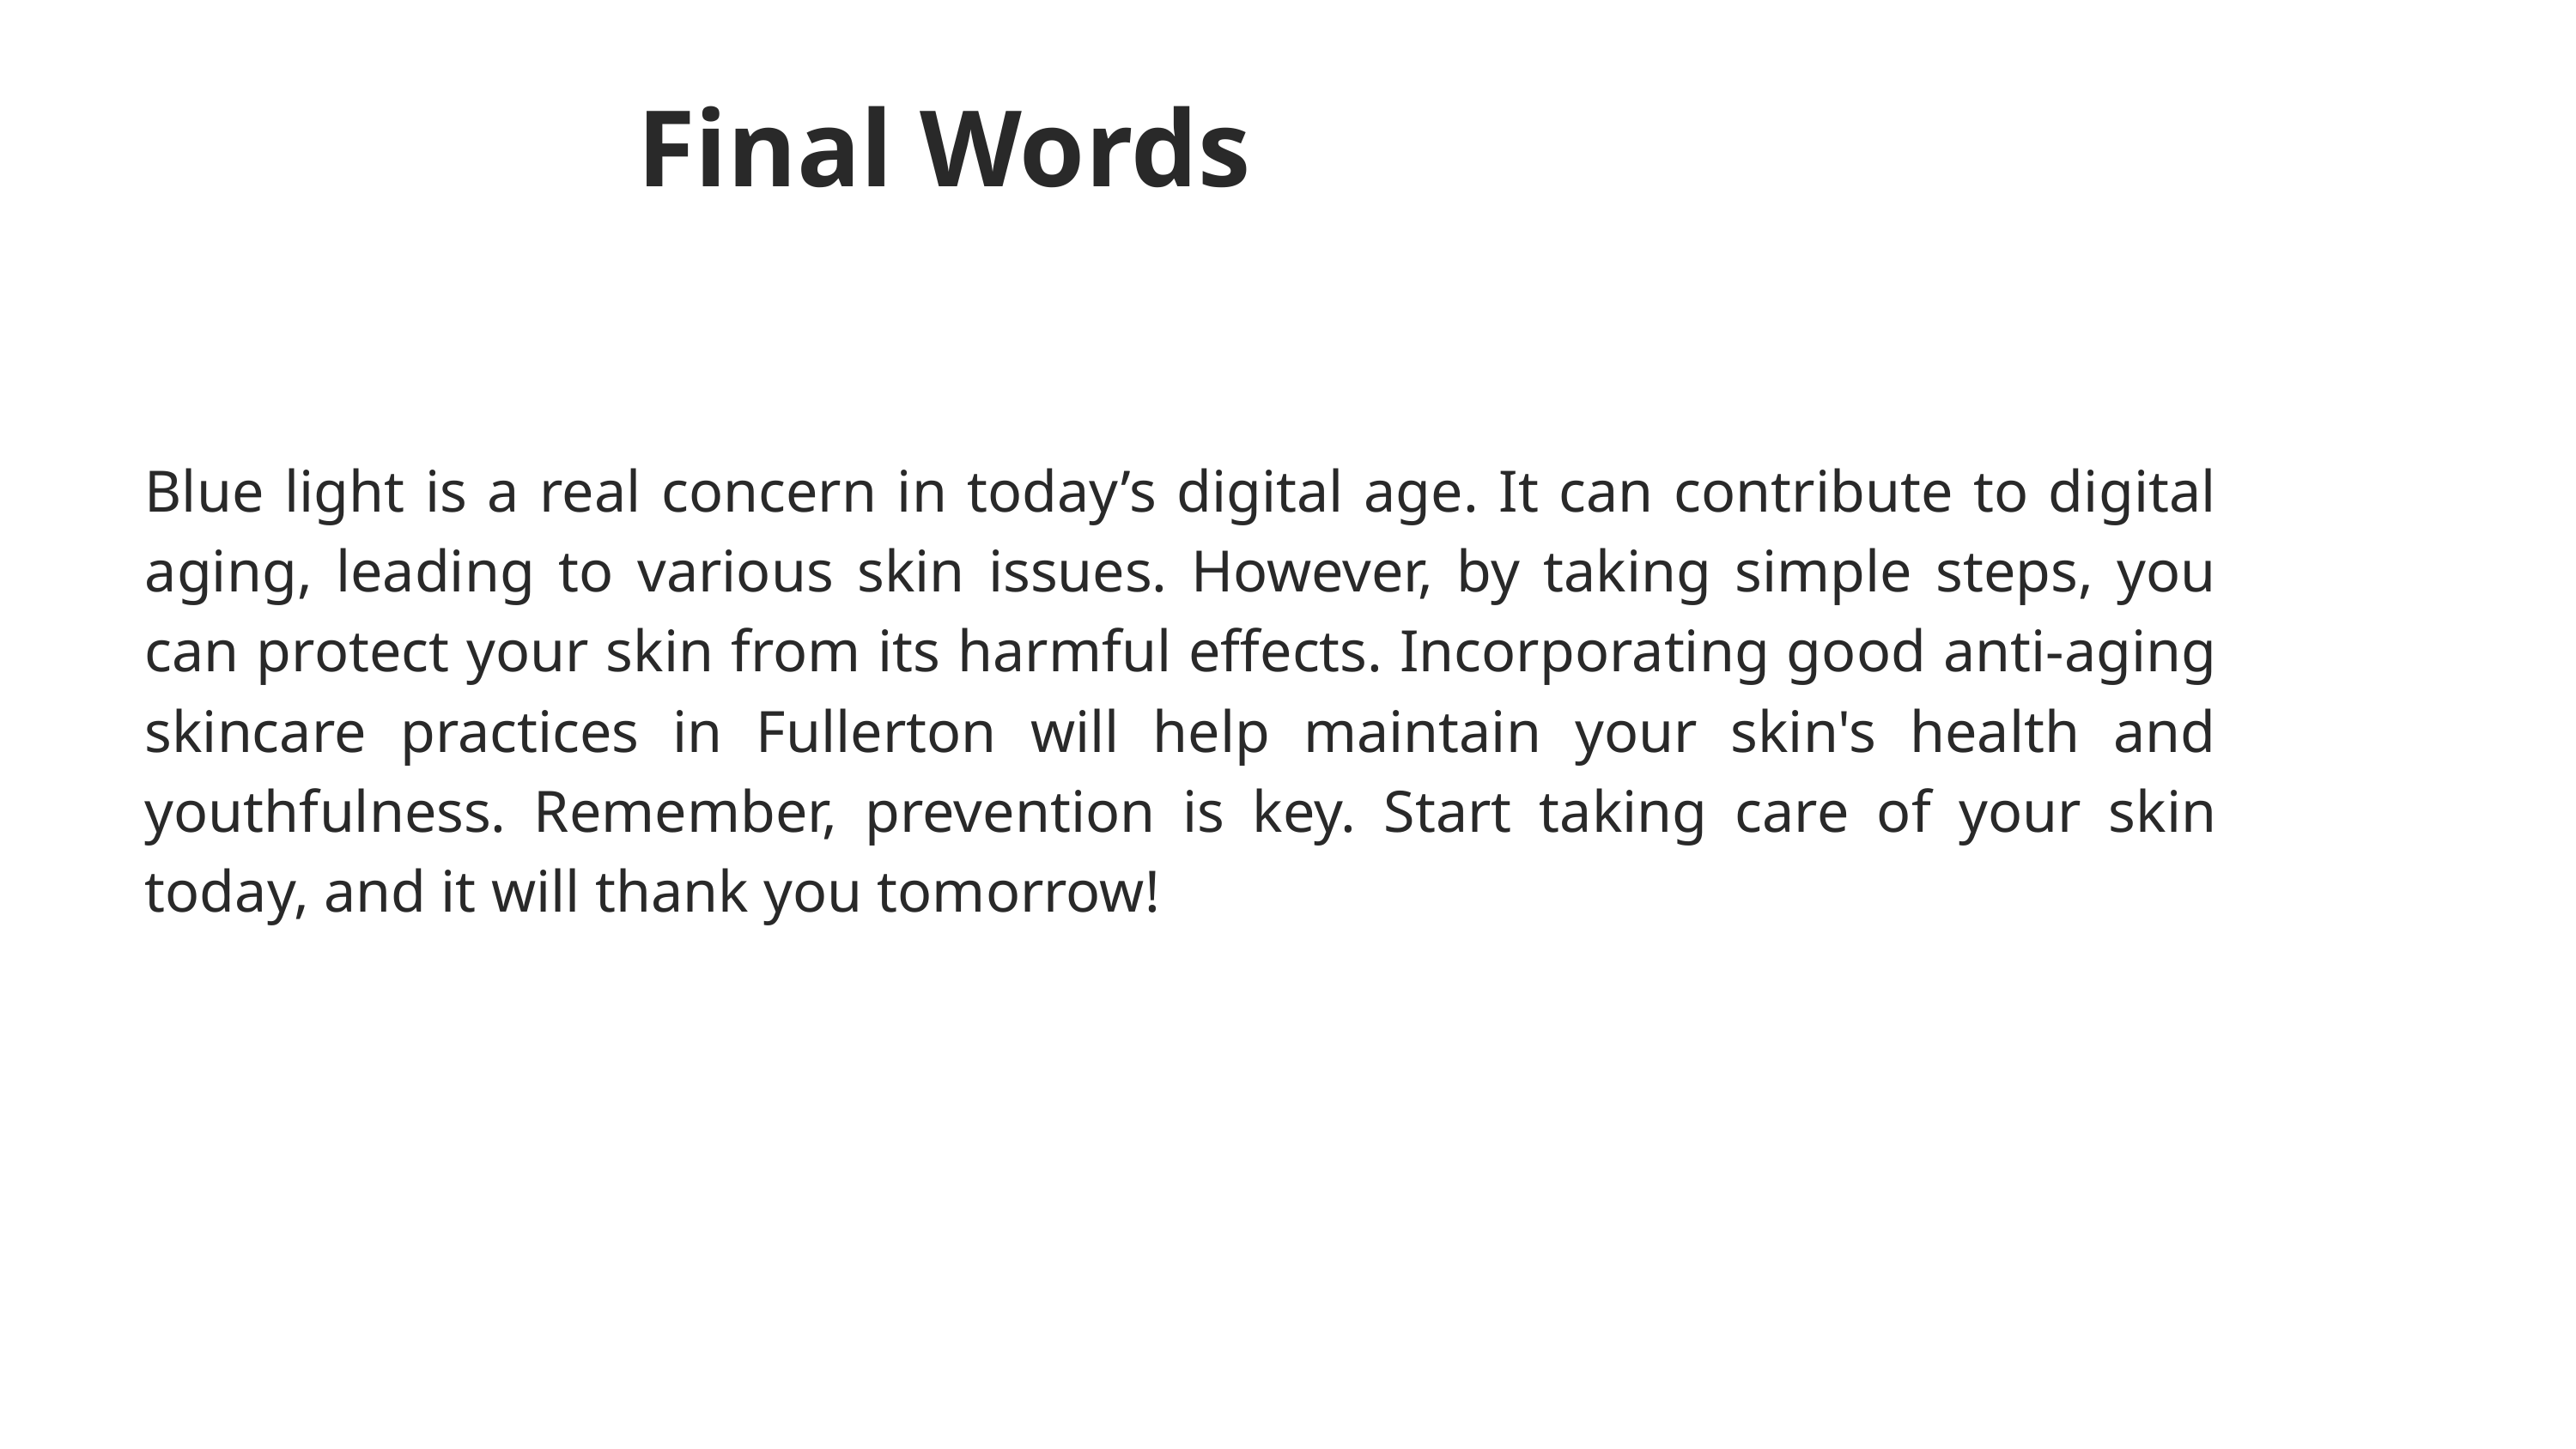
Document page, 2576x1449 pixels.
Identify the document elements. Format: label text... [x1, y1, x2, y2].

text_box Blue light is a real concern in today’s digital age. It can contribute to digital aging, leading to various skin issues. However, by taking simple steps, you can protect your skin from its harmful effects. Incorporating good anti-aging skincare practices in Fullerton will help maintain your skin's health and youthfulness. Remember, prevention is key. Start taking care of your skin today, and it will thank you tomorrow! [144, 443, 2219, 1003]
text_box Final Words [637, 81, 1288, 335]
